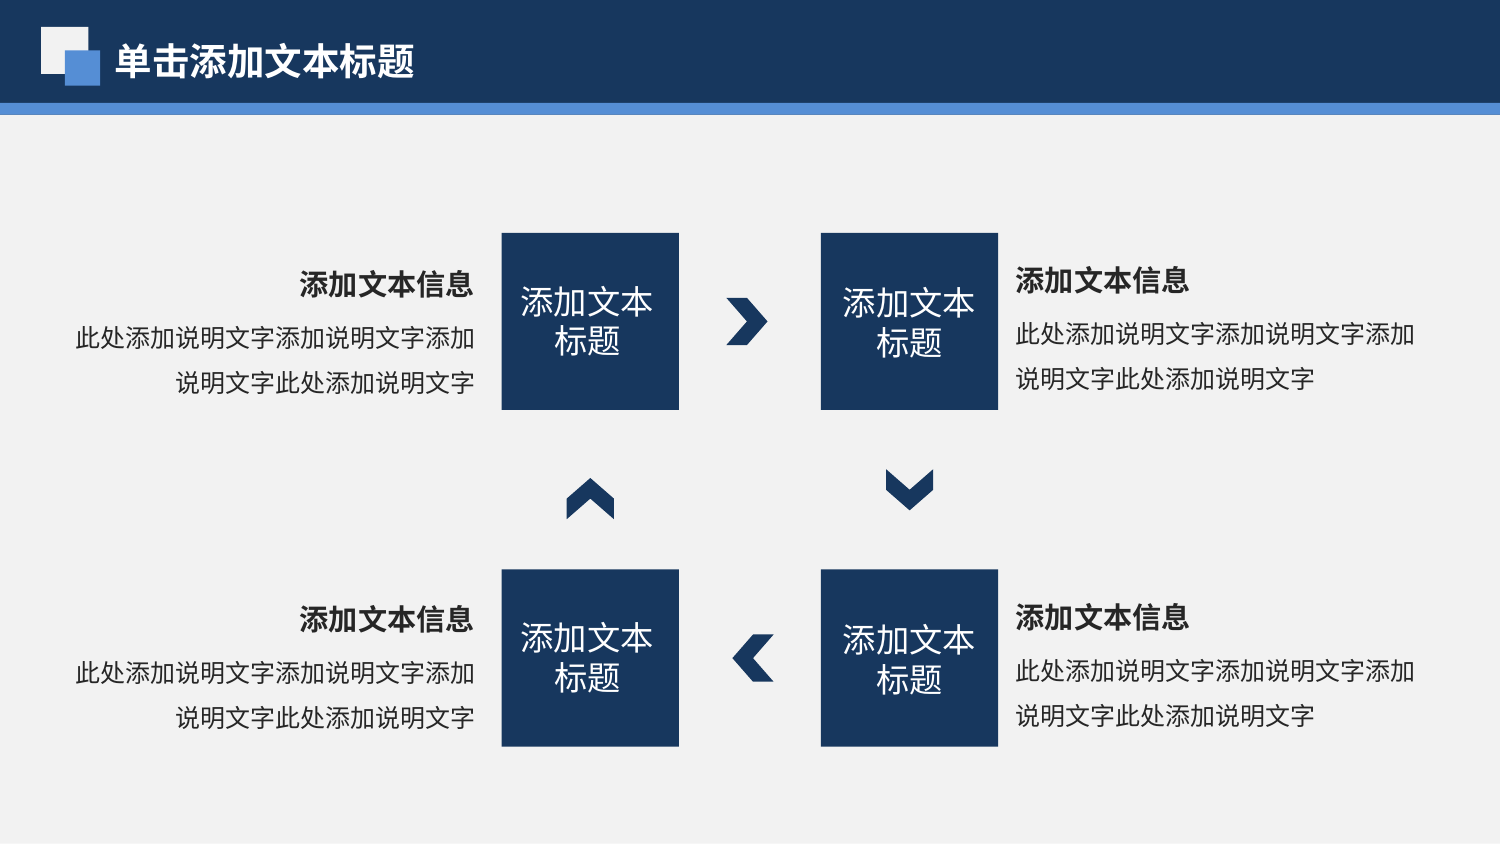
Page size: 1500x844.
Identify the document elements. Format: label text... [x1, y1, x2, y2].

text_box 单击添加文本标题 [100, 30, 479, 91]
text_box [564, 476, 617, 522]
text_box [820, 569, 999, 747]
text_box [0, 101, 1500, 117]
text_box 添加文本信息 此处添加说明文字添加说明文字添加说明文字此处添加说明文字 [1004, 592, 1450, 727]
text_box 添加文本信息 此处添加说明文字添加说明文字添加说明文字此处添加说明文字 [41, 593, 491, 726]
text_box [883, 467, 936, 512]
text_box [724, 295, 770, 348]
text_box 添加文本信息 此处添加说明文字添加说明文字添加说明文字此处添加说明文字 [1004, 255, 1450, 391]
text_box [0, 0, 1500, 101]
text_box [501, 569, 680, 747]
text_box [63, 48, 102, 88]
text_box 添加文本信息 此处添加说明文字添加说明文字添加说明文字此处添加说明文字 [41, 259, 491, 391]
text_box [730, 632, 776, 684]
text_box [501, 232, 680, 411]
text_box [39, 25, 91, 76]
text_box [820, 232, 999, 411]
